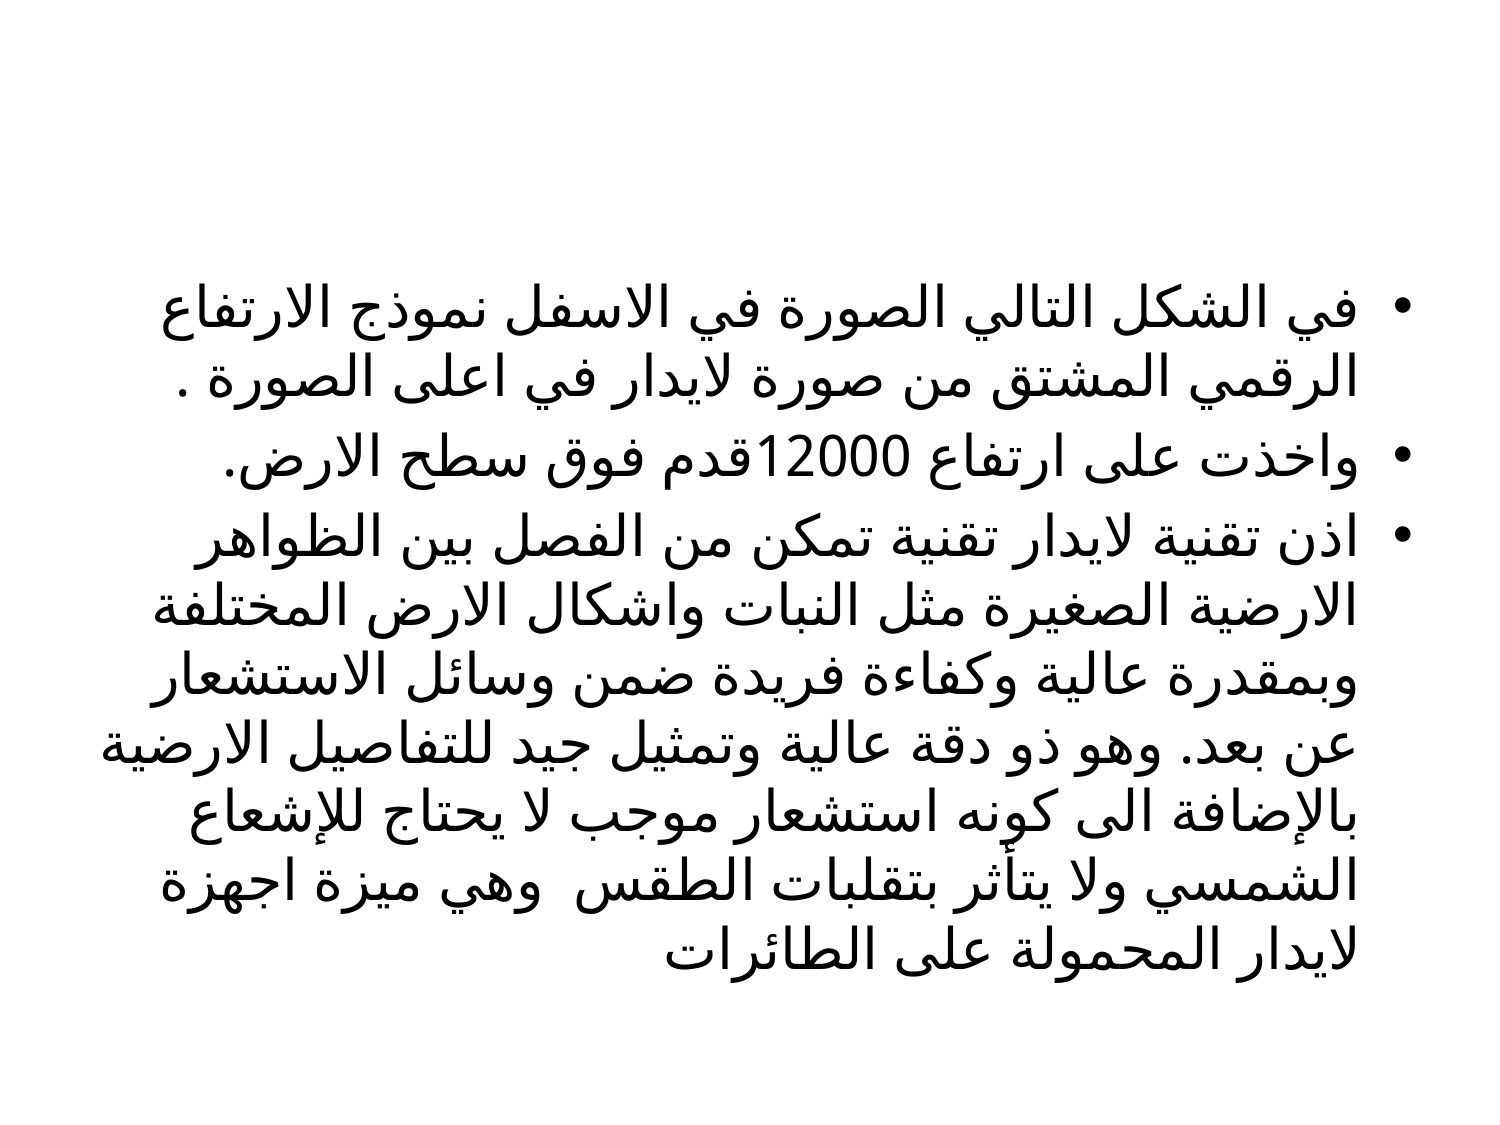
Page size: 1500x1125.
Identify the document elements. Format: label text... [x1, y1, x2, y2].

list في الشكل التالي الصورة في الاسفل نموذج الارتفاع الرقمي المشتق من صورة لايدار في اعلى الصورة . واخذت على ارتفاع 12000قدم فوق سطح الارض. اذن تقنية لايدار تقنية تمكن من الفصل بين الظواهر الارضية الصغيرة مثل النبات واشكال الارض المختلفة وبمقدرة عالية وكفاءة فريدة ضمن وسائل الاستشعار عن بعد. وهو ذو دقة عالية وتمثيل جيد للتفاصيل الارضية بالإضافة الى كونه استشعار موجب لا يحتاج للإشعاع الشمسي ولا يتأثر بتقلبات الطقس وهي ميزة اجهزة لايدار المحمولة على الطائرات [75, 262, 1425, 1005]
